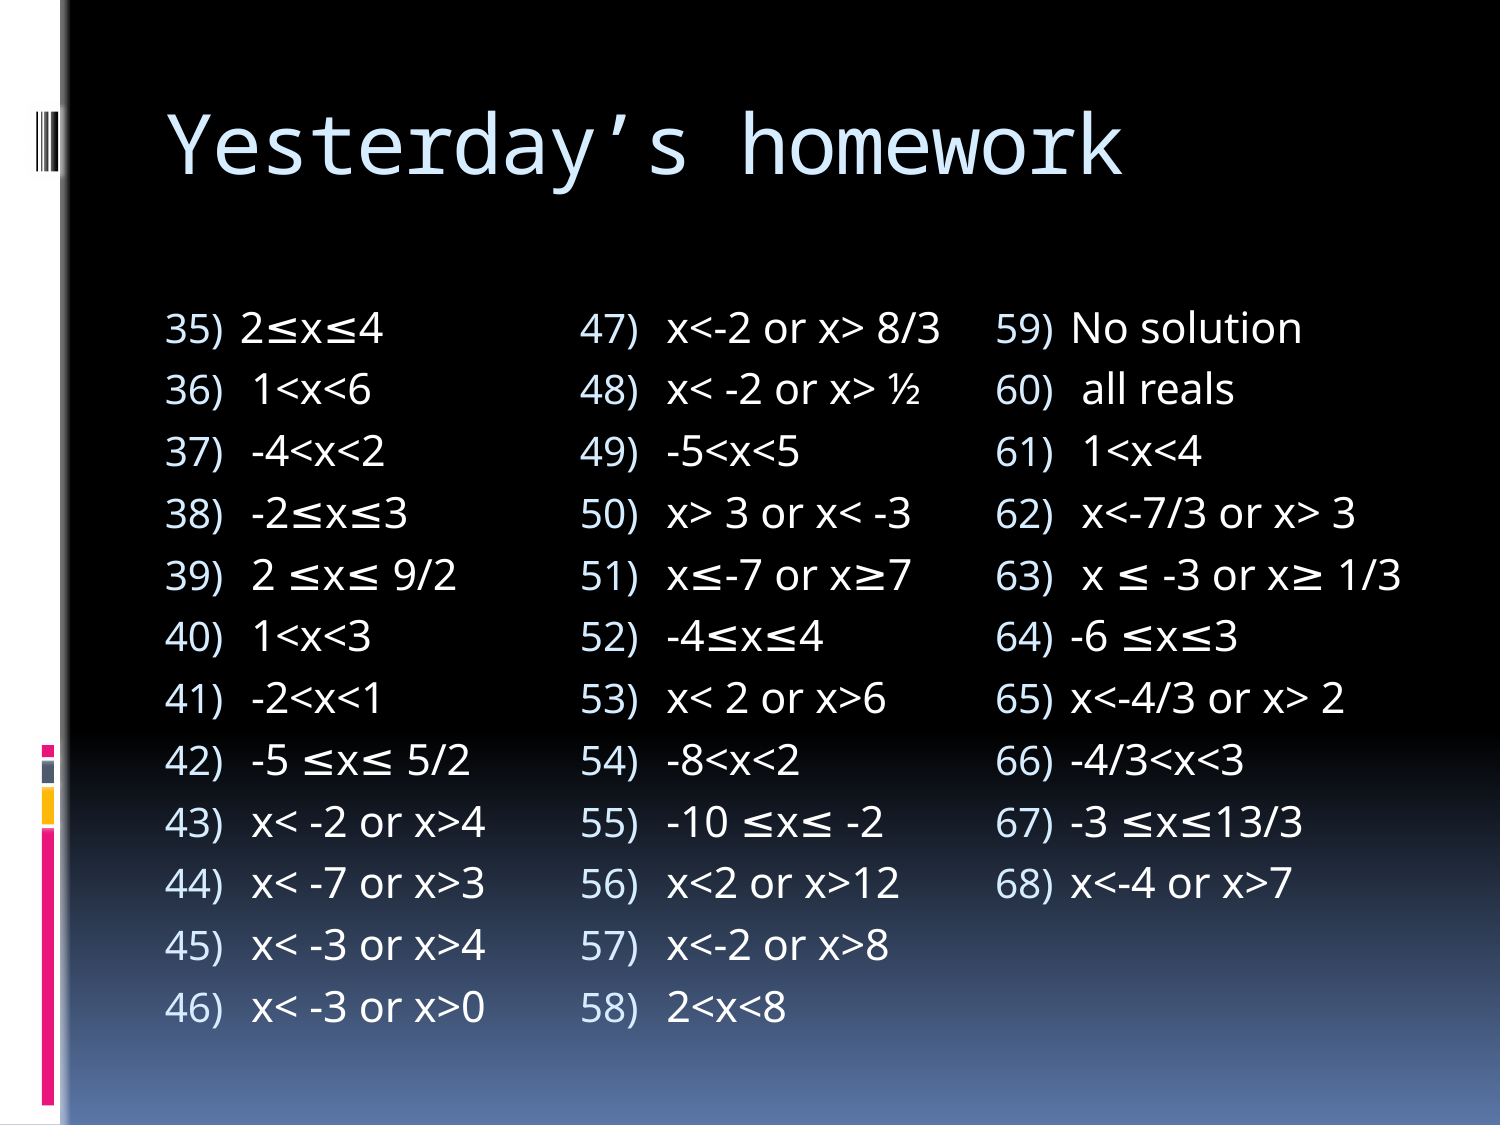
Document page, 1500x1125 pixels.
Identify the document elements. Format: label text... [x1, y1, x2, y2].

title Yesterday’s homework [150, 83, 1425, 234]
list 2≤x≤4 1<x<6 -4<x<2 -2≤x≤3 2 ≤x≤ 9/2 1<x<3 -2<x<1 -5 ≤x≤ 5/2 x< -2 or x>4 x< -7 or x>3 x< -3 or x>4 x< -3 or x>0 x<-2 or x> 8/3 x< -2 or x> ½ -5<x<5 x> 3 or x< -3 x≤-7 or x≥7 -4≤x≤4 x< 2 or x>6 -8<x<2 -10 ≤x≤ -2 x<2 or x>12 x<-2 or x>8 2<x<8 No solution all reals 1<x<4 x<-7/3 or x> 3 x ≤ -3 or x≥ 1/3 -6 ≤x≤3 x<-4/3 or x> 2 -4/3<x<3 -3 ≤x≤13/3 x<-4 or x>7 [150, 292, 1425, 1043]
